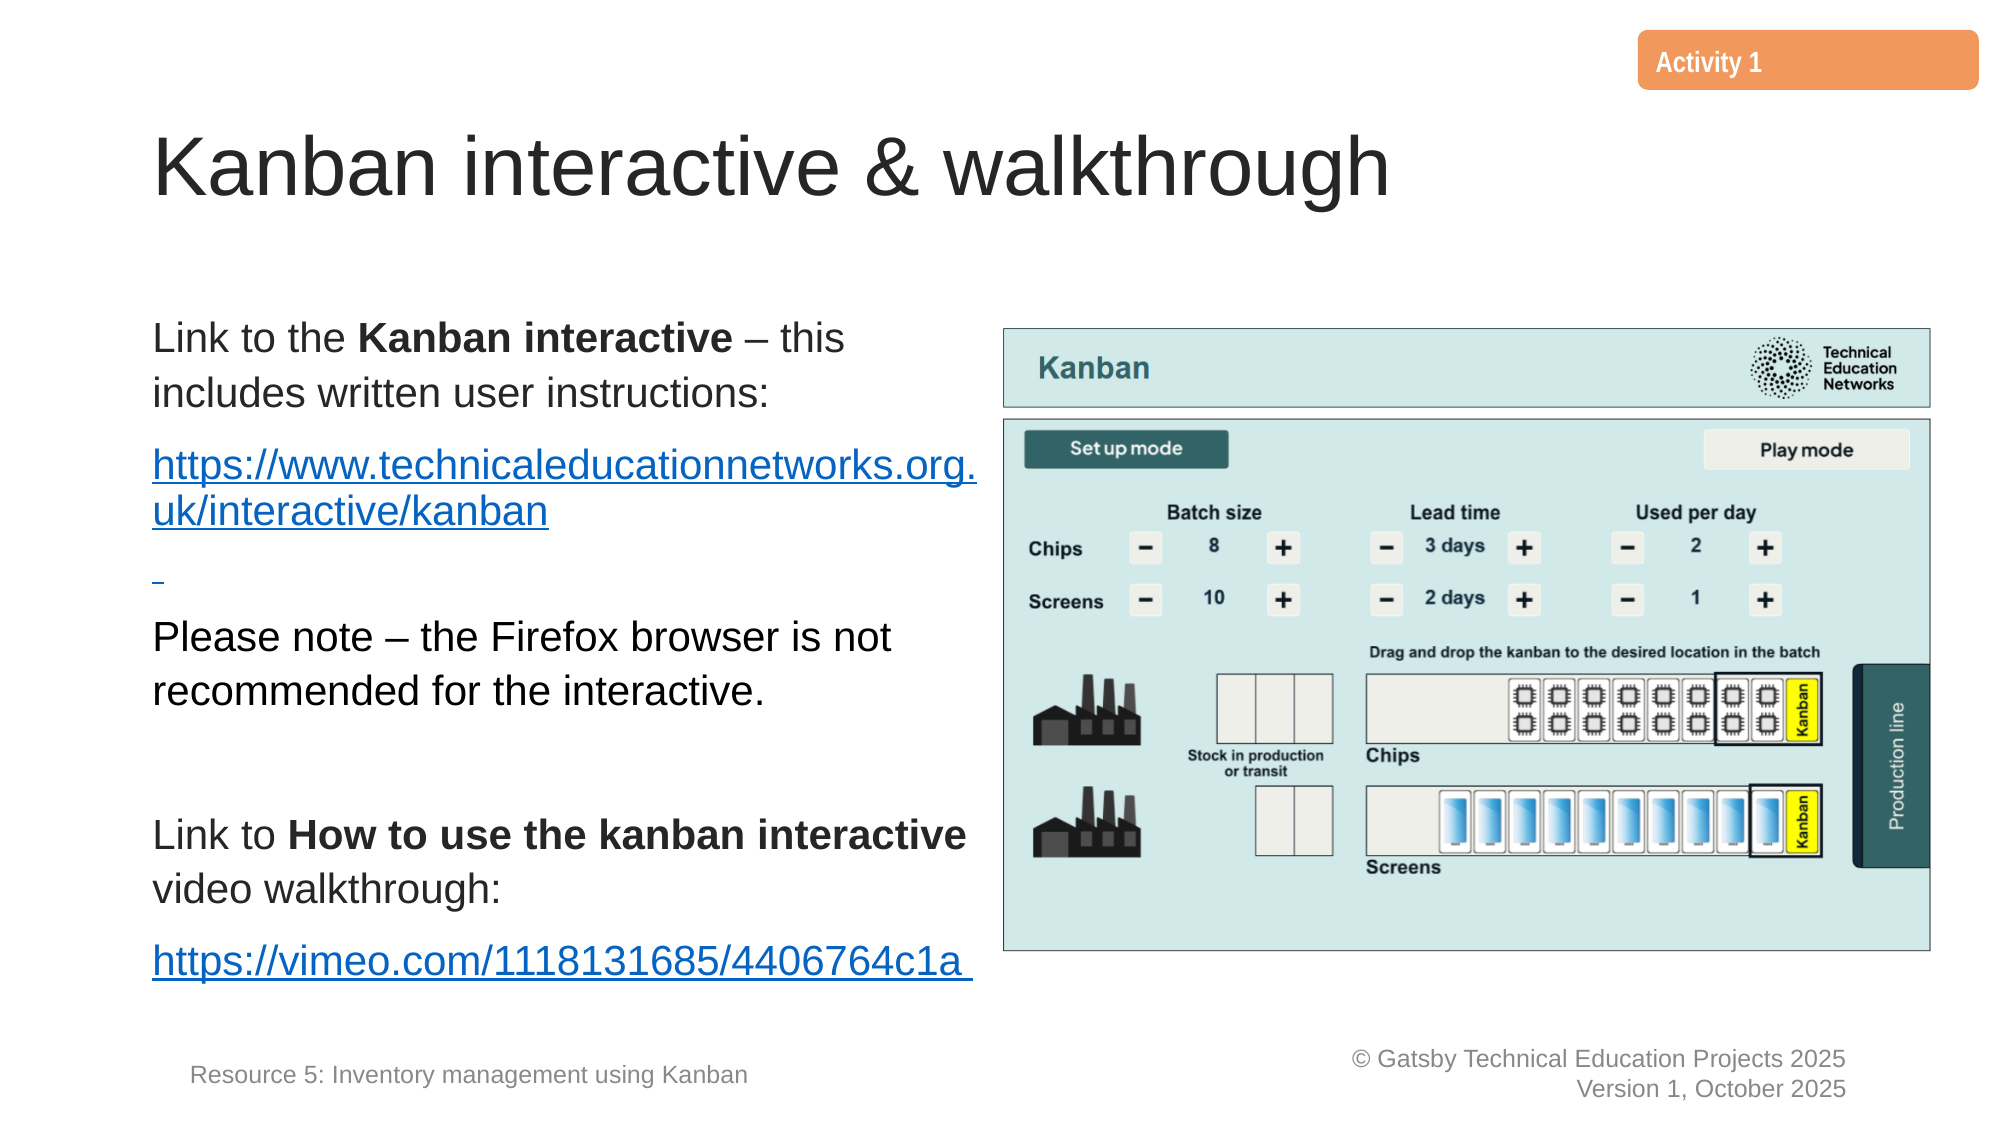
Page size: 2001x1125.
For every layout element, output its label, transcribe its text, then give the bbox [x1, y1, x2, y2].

list Link to the Kanban interactive – this includes written user instructions: https://www.technicaleducationnetworks.org.uk/interactive/kanban Please note – the Firefox browser is not recommended for the interactive. Link to How to use the kanban interactive video walkthrough: https://vimeo.com/1118131685/4406764c1a [137, 299, 1000, 1014]
title Kanban interactive & walkthrough [137, 59, 1863, 278]
text_box Activity 1 [1637, 29, 1979, 90]
picture [999, 323, 1933, 952]
list Resource 5: Inventory management using Kanban [137, 1042, 829, 1103]
